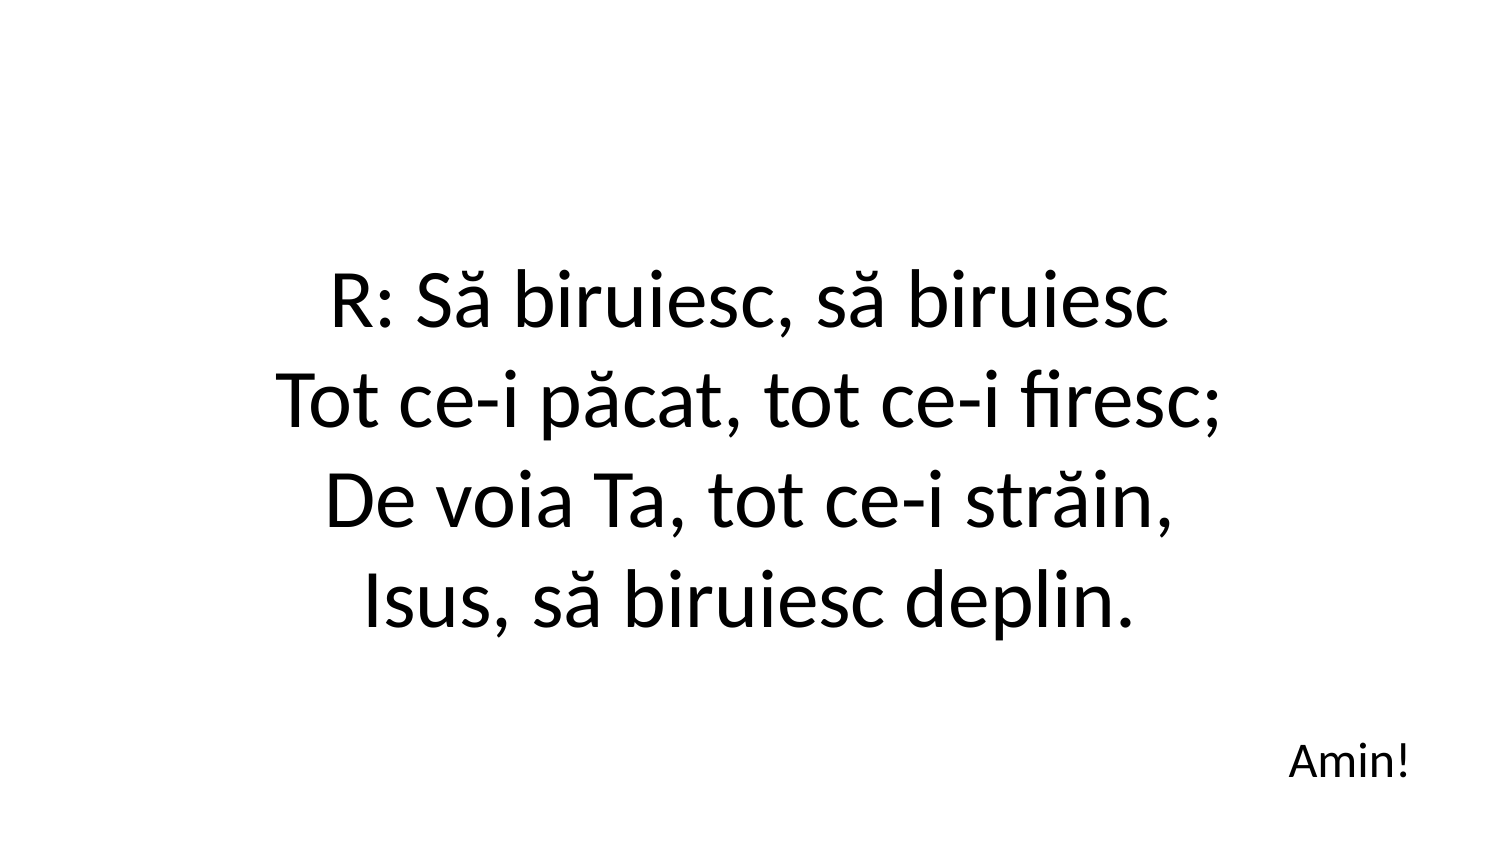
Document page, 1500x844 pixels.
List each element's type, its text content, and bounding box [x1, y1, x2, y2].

text_box R: Să biruiesc, să biruiesc Tot ce-i păcat, tot ce-i firesc; De voia Ta, tot ce-i străin, Isus, să biruiesc deplin. [260, 192, 1240, 652]
text_box Amin! [1273, 674, 1427, 795]
